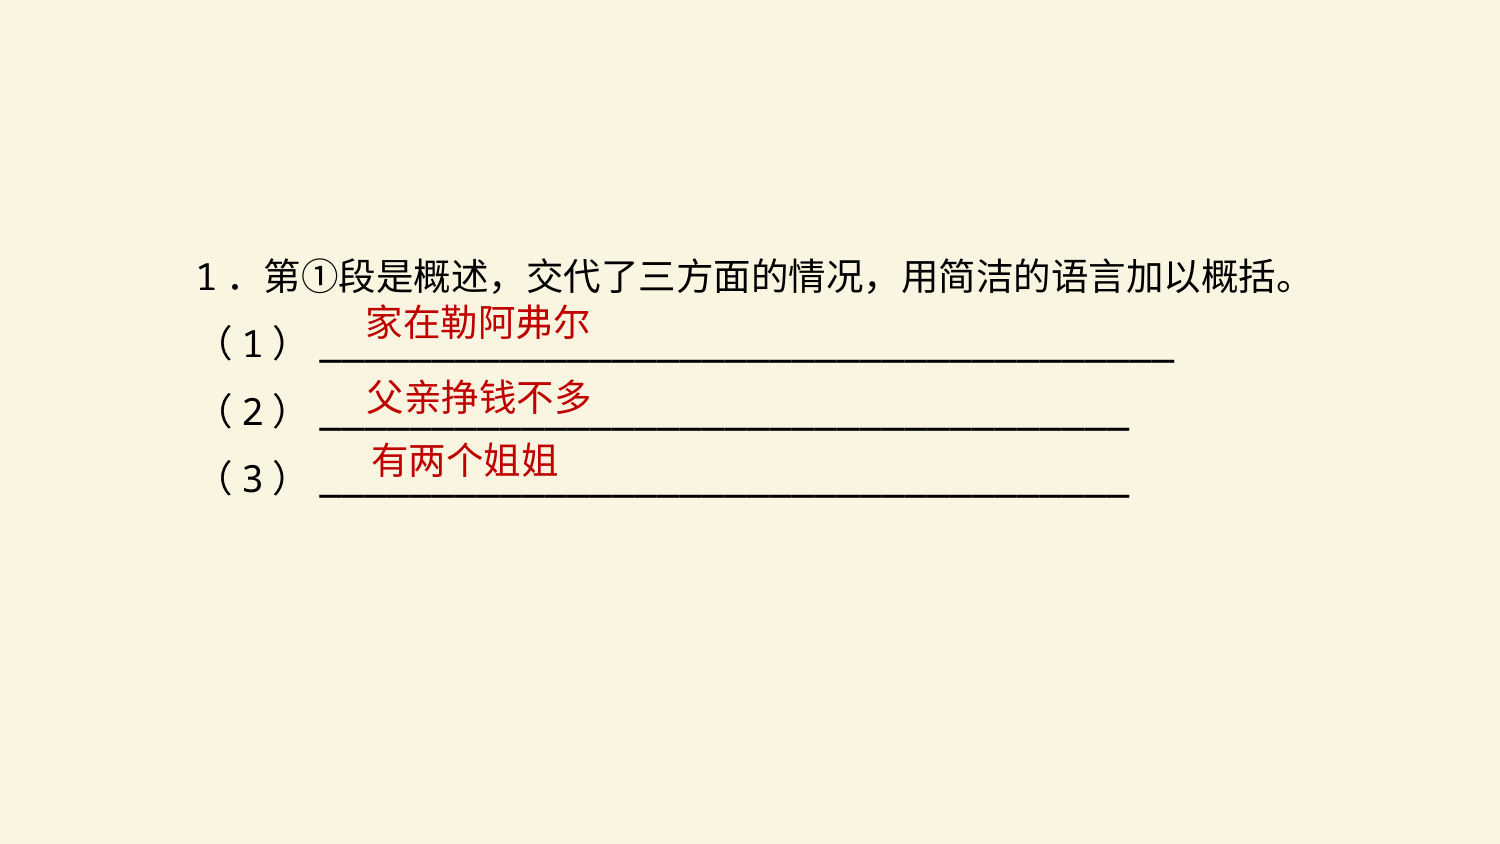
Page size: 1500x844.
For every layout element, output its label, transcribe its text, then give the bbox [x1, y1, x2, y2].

text_box 有两个姐姐 [356, 429, 574, 490]
text_box 家在勒阿弗尔 [350, 291, 606, 352]
text_box 父亲挣钱不多 [352, 366, 607, 427]
text_box 1．第①段是概述，交代了三方面的情况，用简洁的语言加以概括。 （1）______________________________________ （2）____________________________________ （3）____________________________________ [62, 222, 1397, 508]
